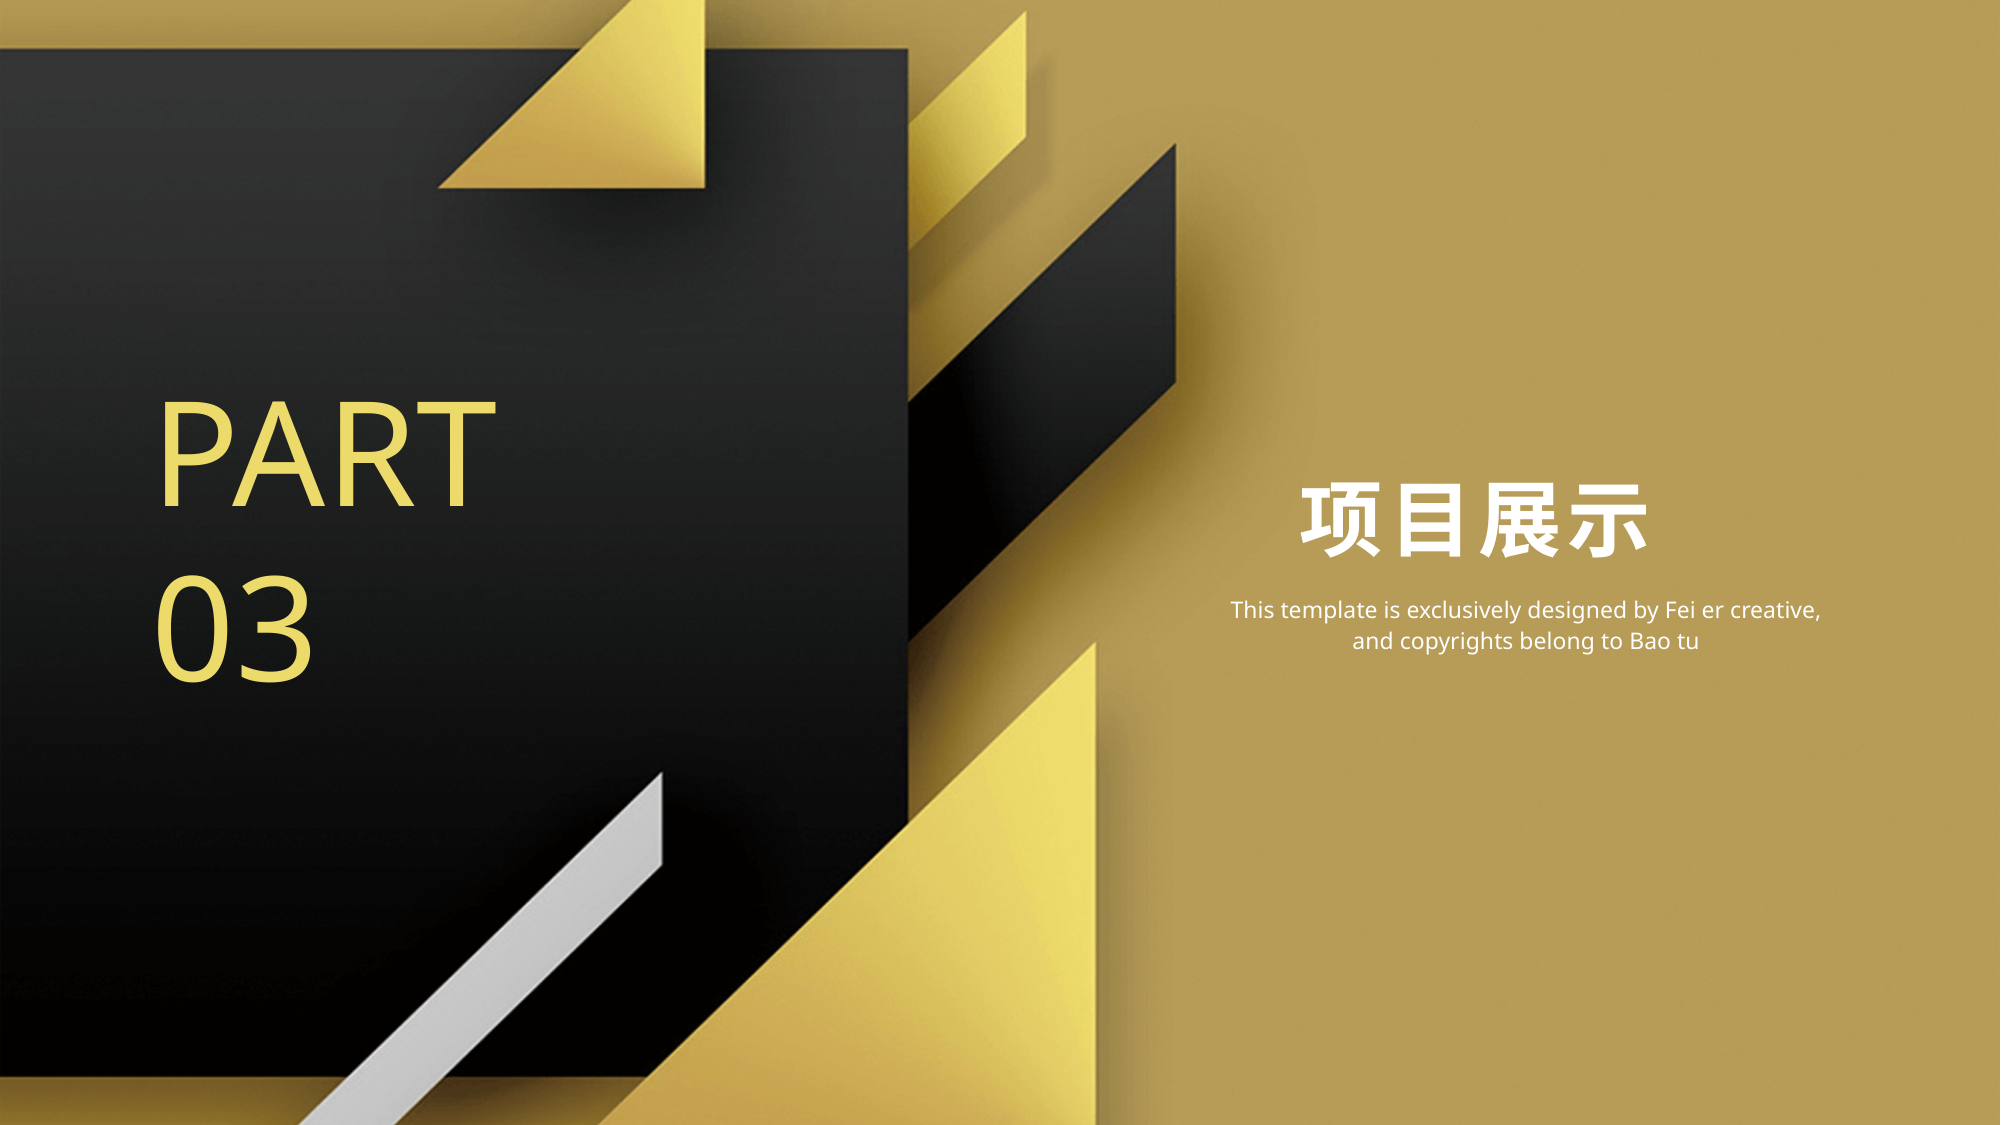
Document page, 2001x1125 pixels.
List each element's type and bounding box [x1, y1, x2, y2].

text_box [1195, 459, 1857, 663]
picture [0, 0, 2000, 1125]
